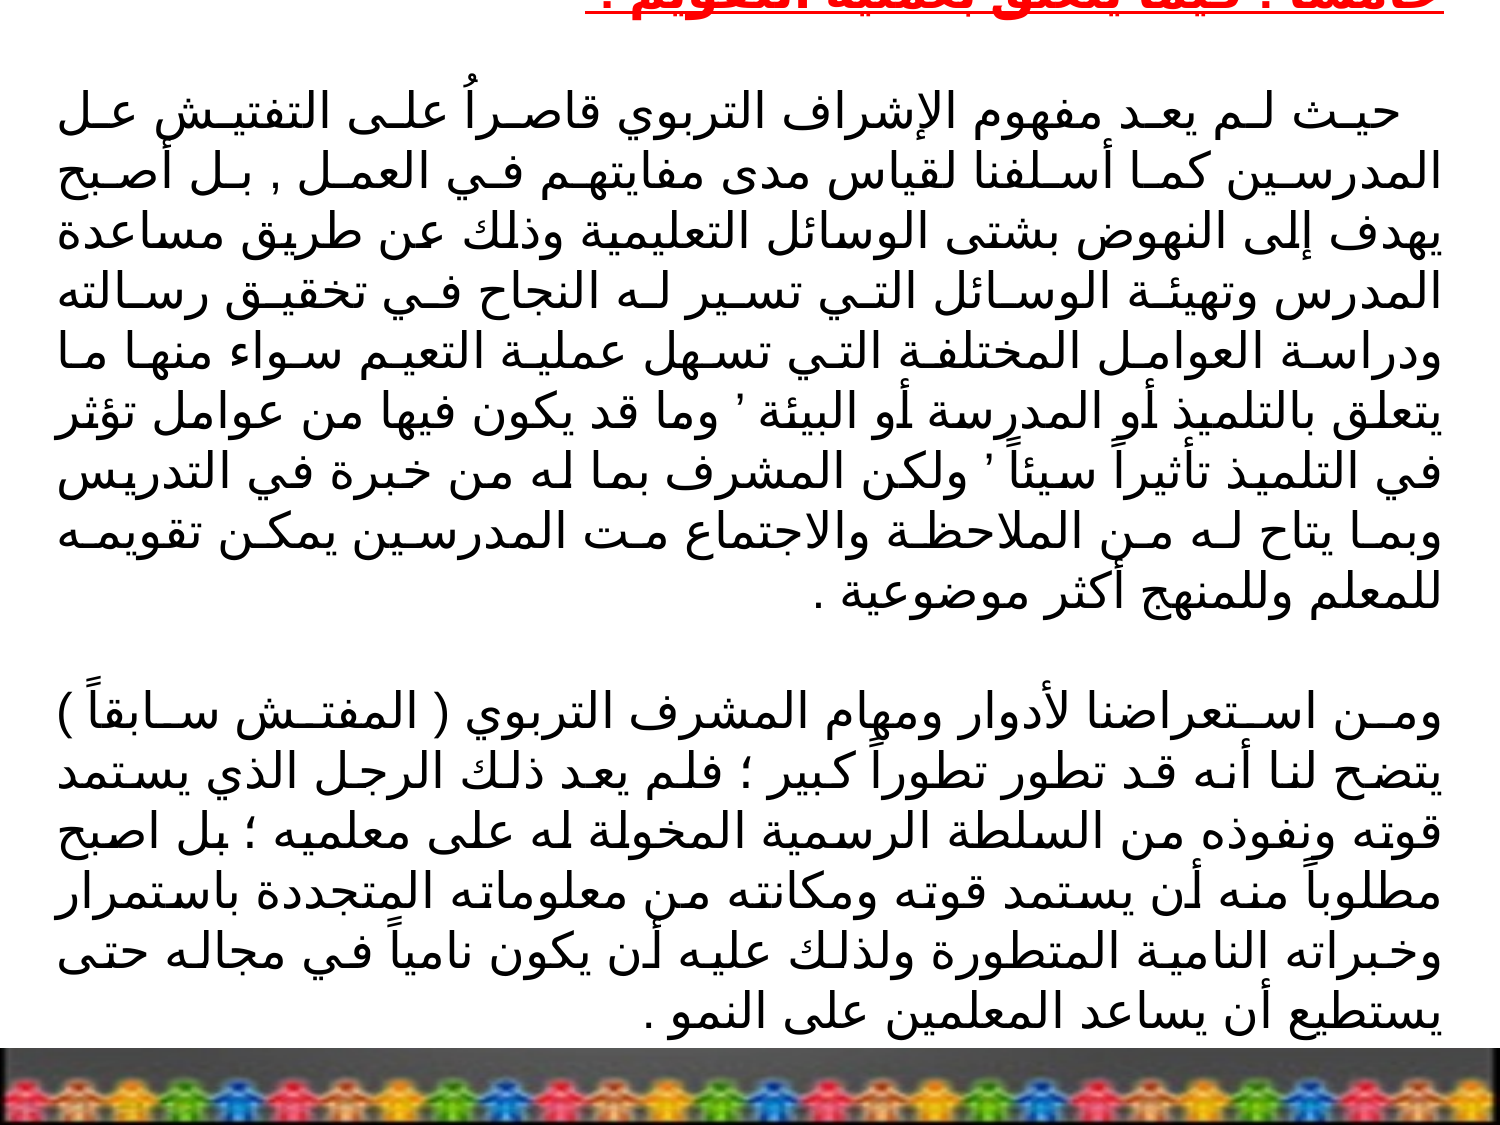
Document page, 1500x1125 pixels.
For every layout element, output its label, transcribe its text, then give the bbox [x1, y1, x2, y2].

picture [0, 1048, 1500, 1125]
text_box خامساً : فيما يتعلق بعملية التقويم : حيث لم يعد مفهوم الإشراف التربوي قاصراُ على التفتيش عل المدرسين كما أسلفنا لقياس مدى مفايتهم في العمل , بل أصبح يهدف إلى النهوض بشتى الوسائل التعليمية وذلك عن طريق مساعدة المدرس وتهيئة الوسائل التي تسير له النجاح في تخقيق رسالته ودراسة العوامل المختلفة التي تسهل عملية التعيم سواء منها ما يتعلق بالتلميذ أو المدرسة أو البيئة ’ وما قد يكون فيها من عوامل تؤثر في التلميذ تأثيراً سيئاً ’ ولكن المشرف بما له من خبرة في التدريس وبما يتاح له من الملاحظة والاجتماع مت المدرسين يمكن تقويمه للمعلم وللمنهج أكثر موضوعية . ومن استعراضنا لأدوار ومهام المشرف التربوي ( المفتش سابقاً ) يتضح لنا أنه قد تطور تطوراً كبير ؛ فلم يعد ذلك الرجل الذي يستمد قوته ونفوذه من السلطة الرسمية المخولة له على معلميه ؛ بل اصبح مطلوباً منه أن يستمد قوته ومكانته من معلوماته المتجددة باستمرار وخبراته النامية المتطورة ولذلك عليه أن يكون نامياً في مجاله حتى يستطيع أن يساعد المعلمين على النمو . [41, 0, 1459, 1046]
